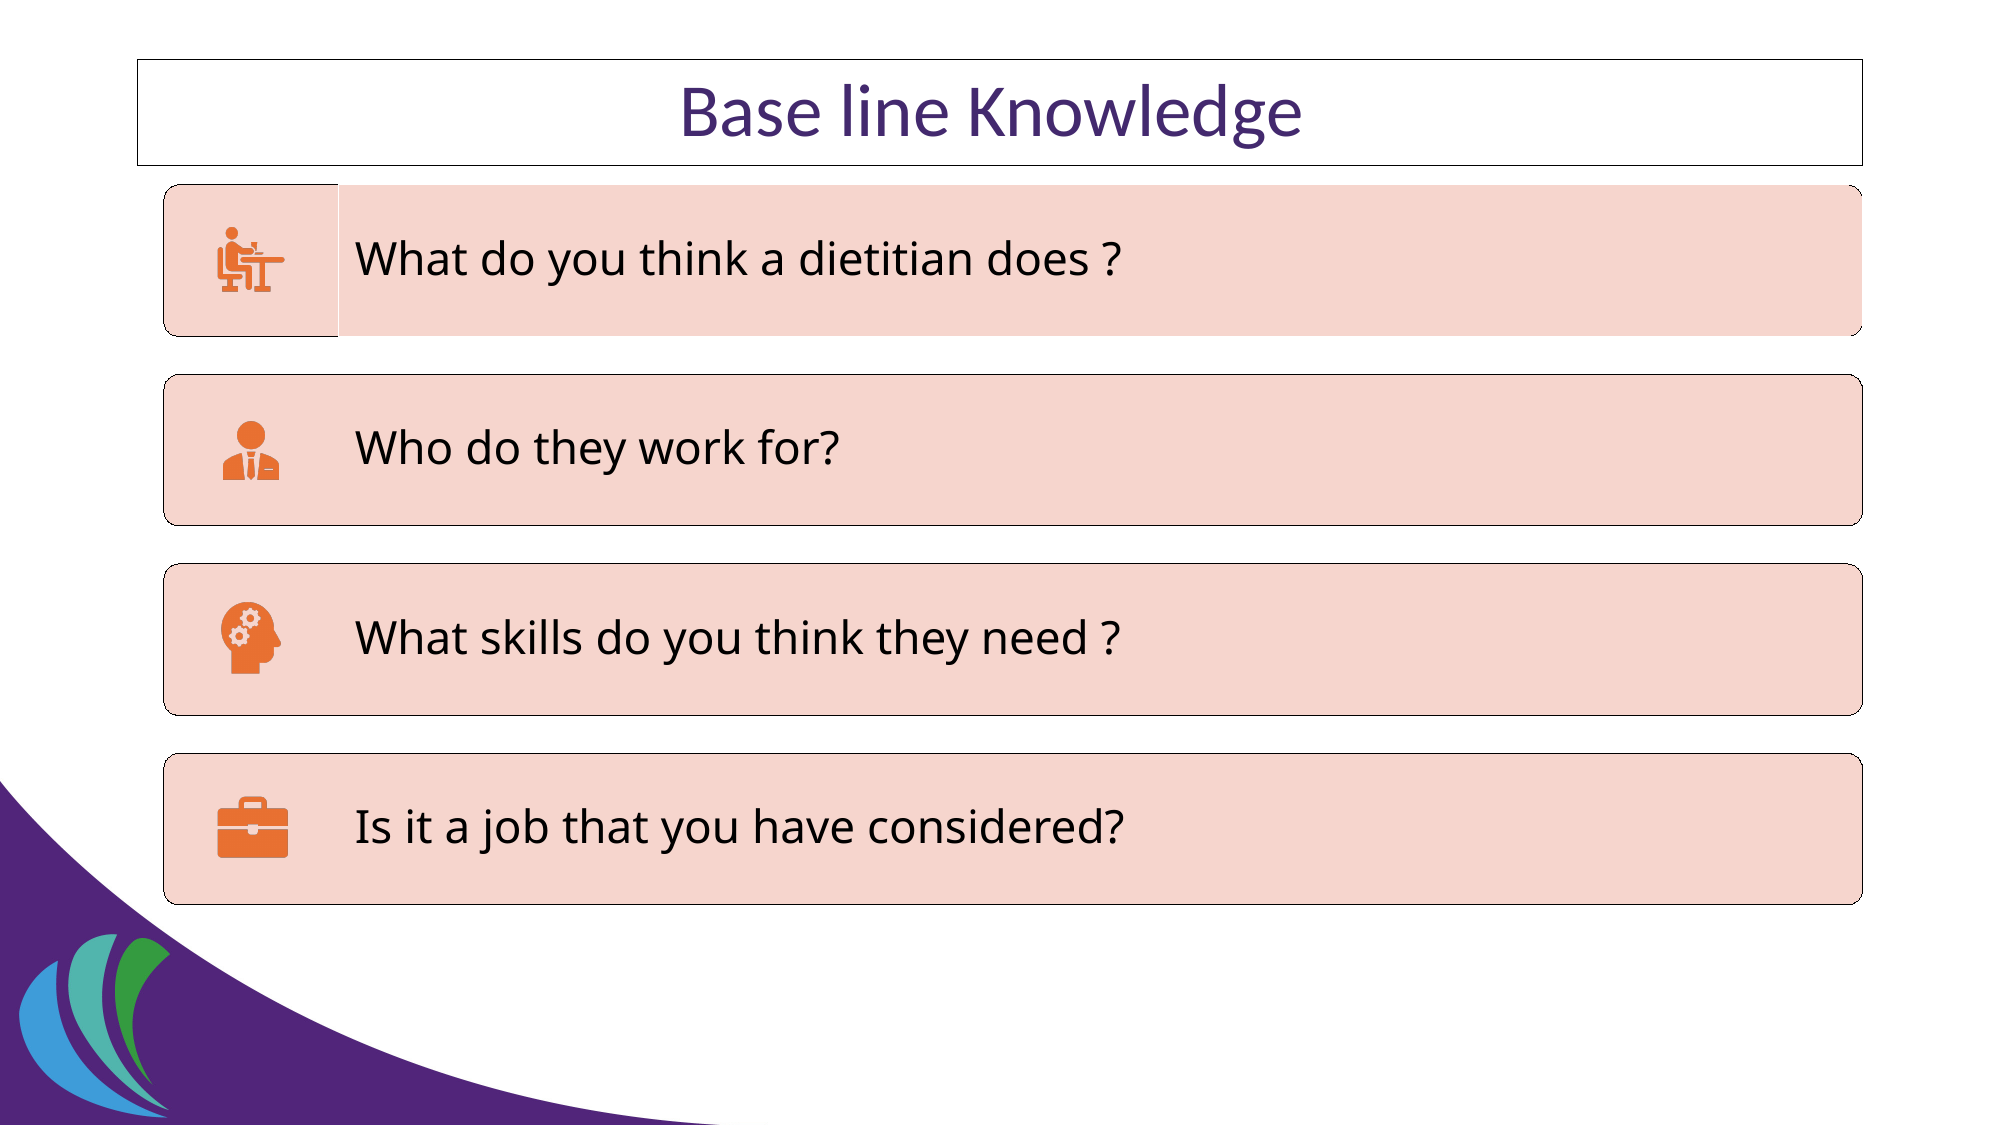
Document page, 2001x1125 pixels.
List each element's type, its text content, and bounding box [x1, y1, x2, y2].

picture [0, 1, 2000, 1125]
title Base line Knowledge [137, 59, 1863, 166]
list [163, 183, 1864, 906]
